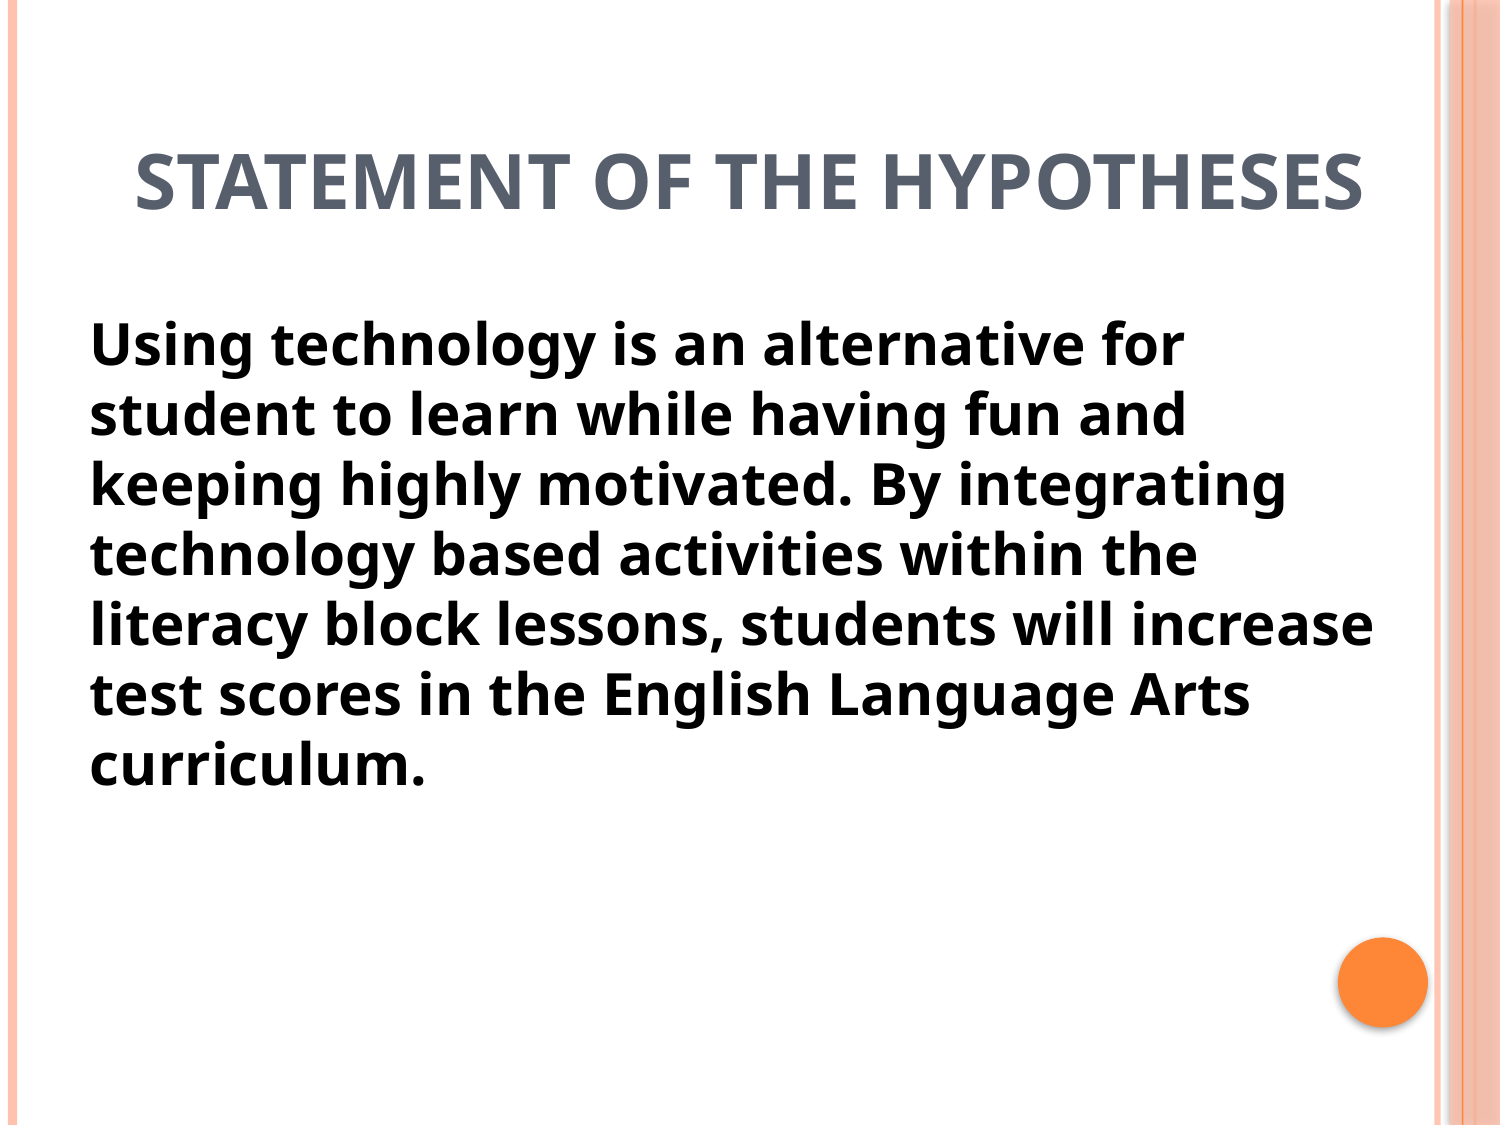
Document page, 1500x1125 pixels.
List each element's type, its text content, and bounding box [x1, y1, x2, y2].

title Statement of the Hypotheses [75, 45, 1425, 233]
text_box Using technology is an alternative for student to learn while having fun and keeping highly motivated. By integrating technology based activities within the literacy block lessons, students will increase test scores in the English Language Arts curriculum. [74, 299, 1425, 850]
